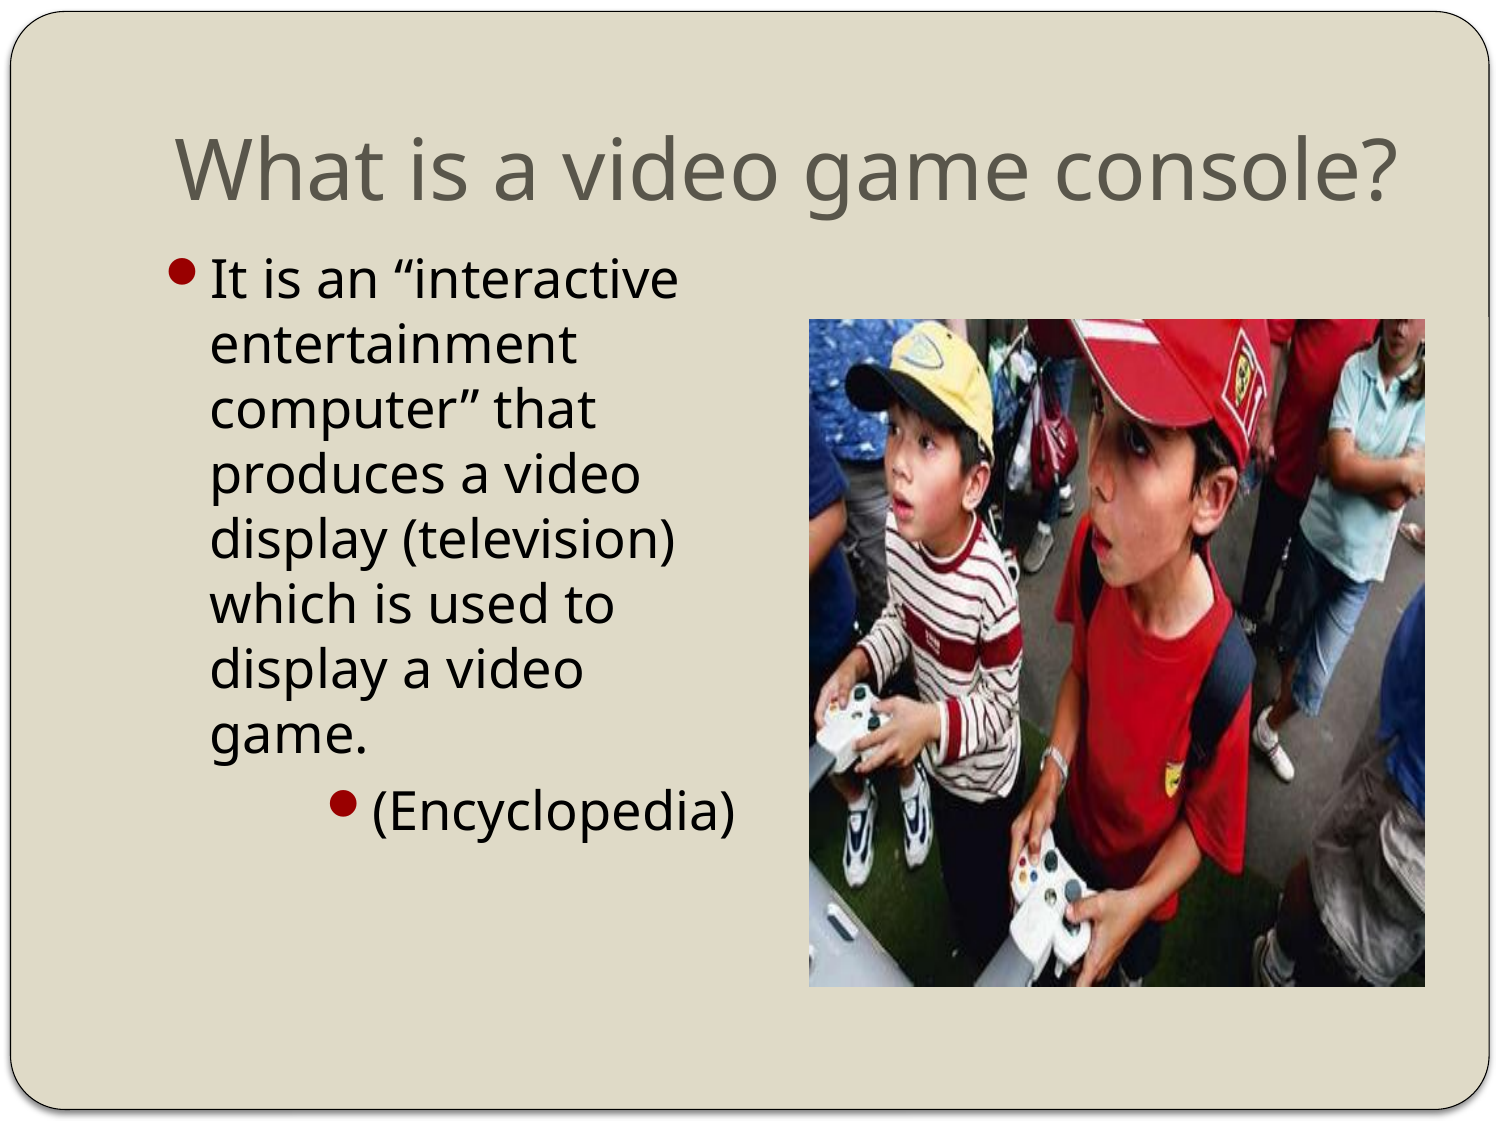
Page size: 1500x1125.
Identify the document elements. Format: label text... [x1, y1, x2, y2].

list It is an “interactive entertainment computer” that produces a video display (television) which is used to display a video game. (Encyclopedia) [150, 237, 765, 988]
title What is a video game console? [150, 45, 803, 233]
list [809, 0, 1425, 1125]
